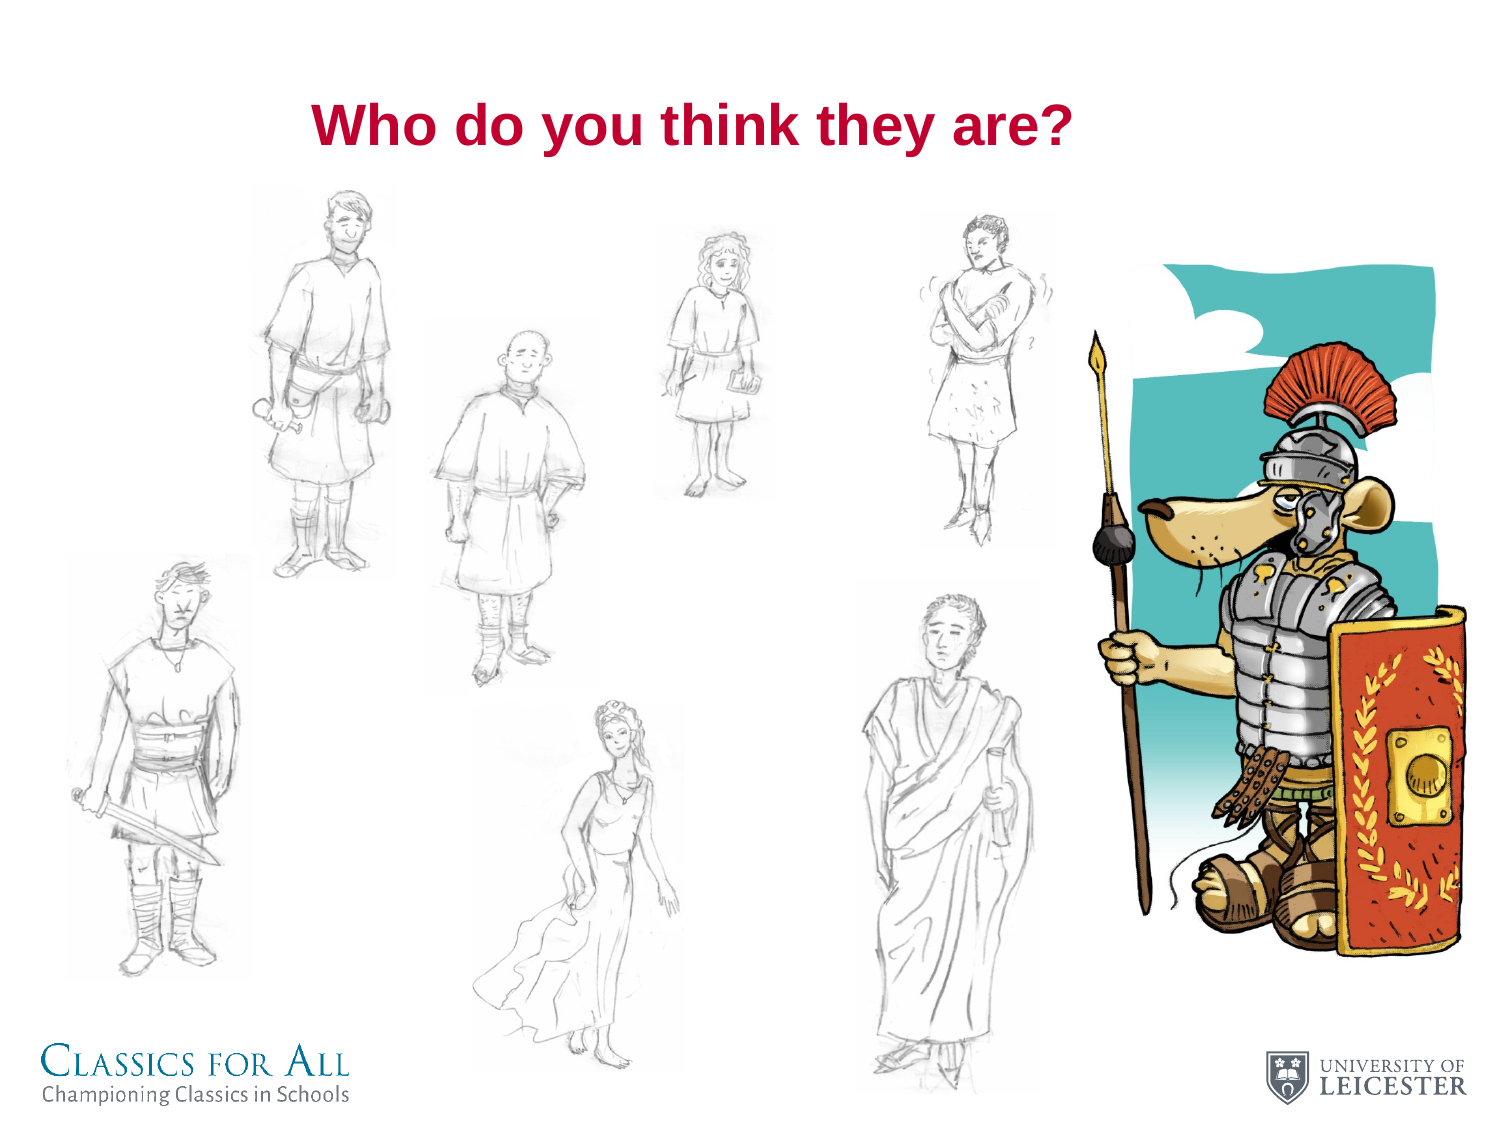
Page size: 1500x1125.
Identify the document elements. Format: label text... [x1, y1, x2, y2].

picture [630, 200, 800, 521]
picture [41, 1043, 51, 1053]
picture [426, 318, 685, 1075]
picture [296, 1052, 301, 1061]
picture [839, 208, 1488, 1106]
text_box Who do you think they are? [296, 59, 1183, 185]
picture [54, 184, 399, 981]
picture [41, 1043, 349, 1106]
